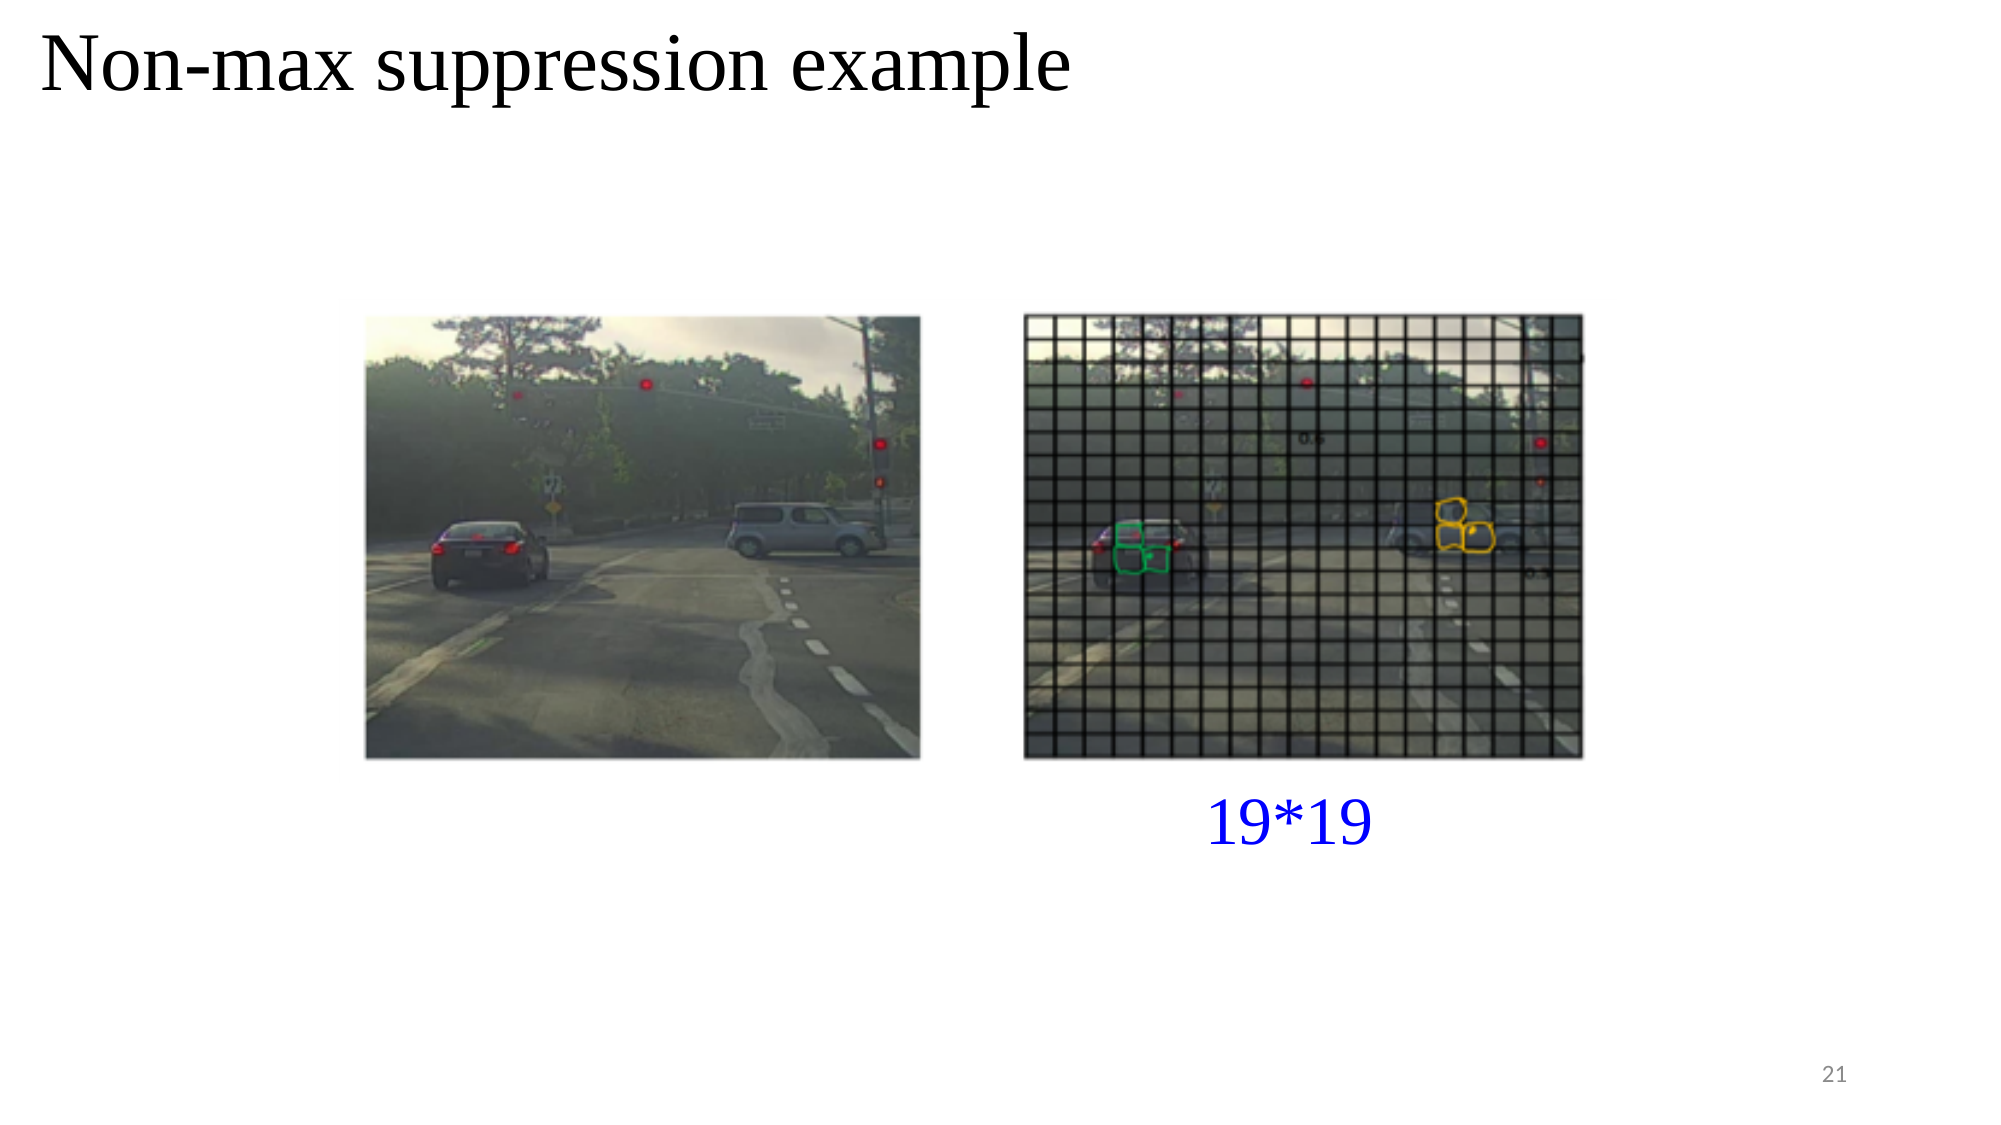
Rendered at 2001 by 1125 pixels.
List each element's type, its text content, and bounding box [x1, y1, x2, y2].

slide_number 21 [1412, 1042, 1863, 1103]
picture [338, 298, 1617, 783]
text_box Non-max suppression example [26, 0, 1089, 115]
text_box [1202, 782, 1384, 862]
